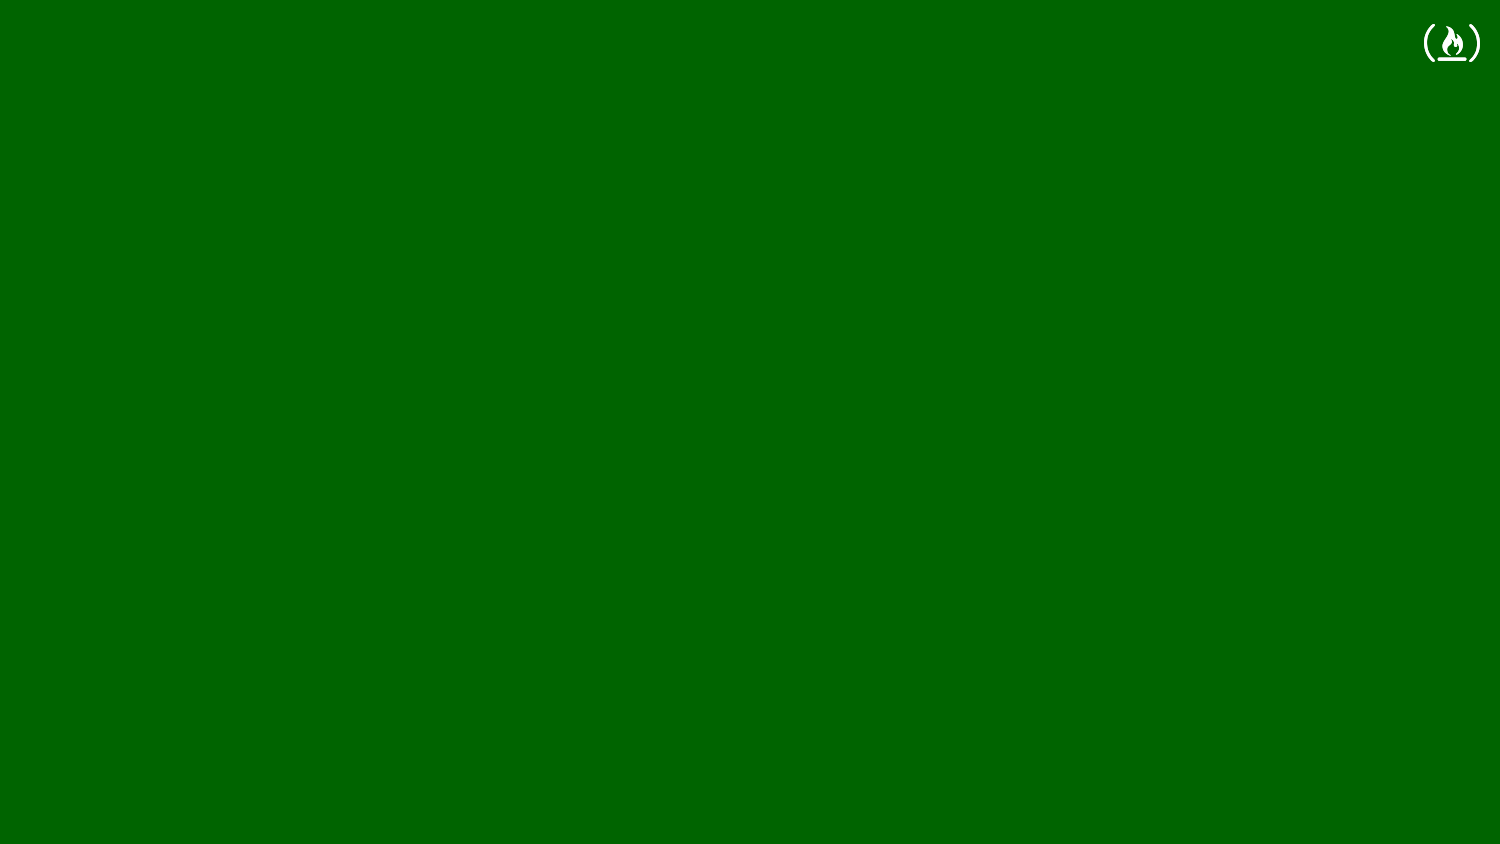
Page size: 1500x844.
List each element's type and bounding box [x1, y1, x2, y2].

picture [1424, 24, 1480, 62]
